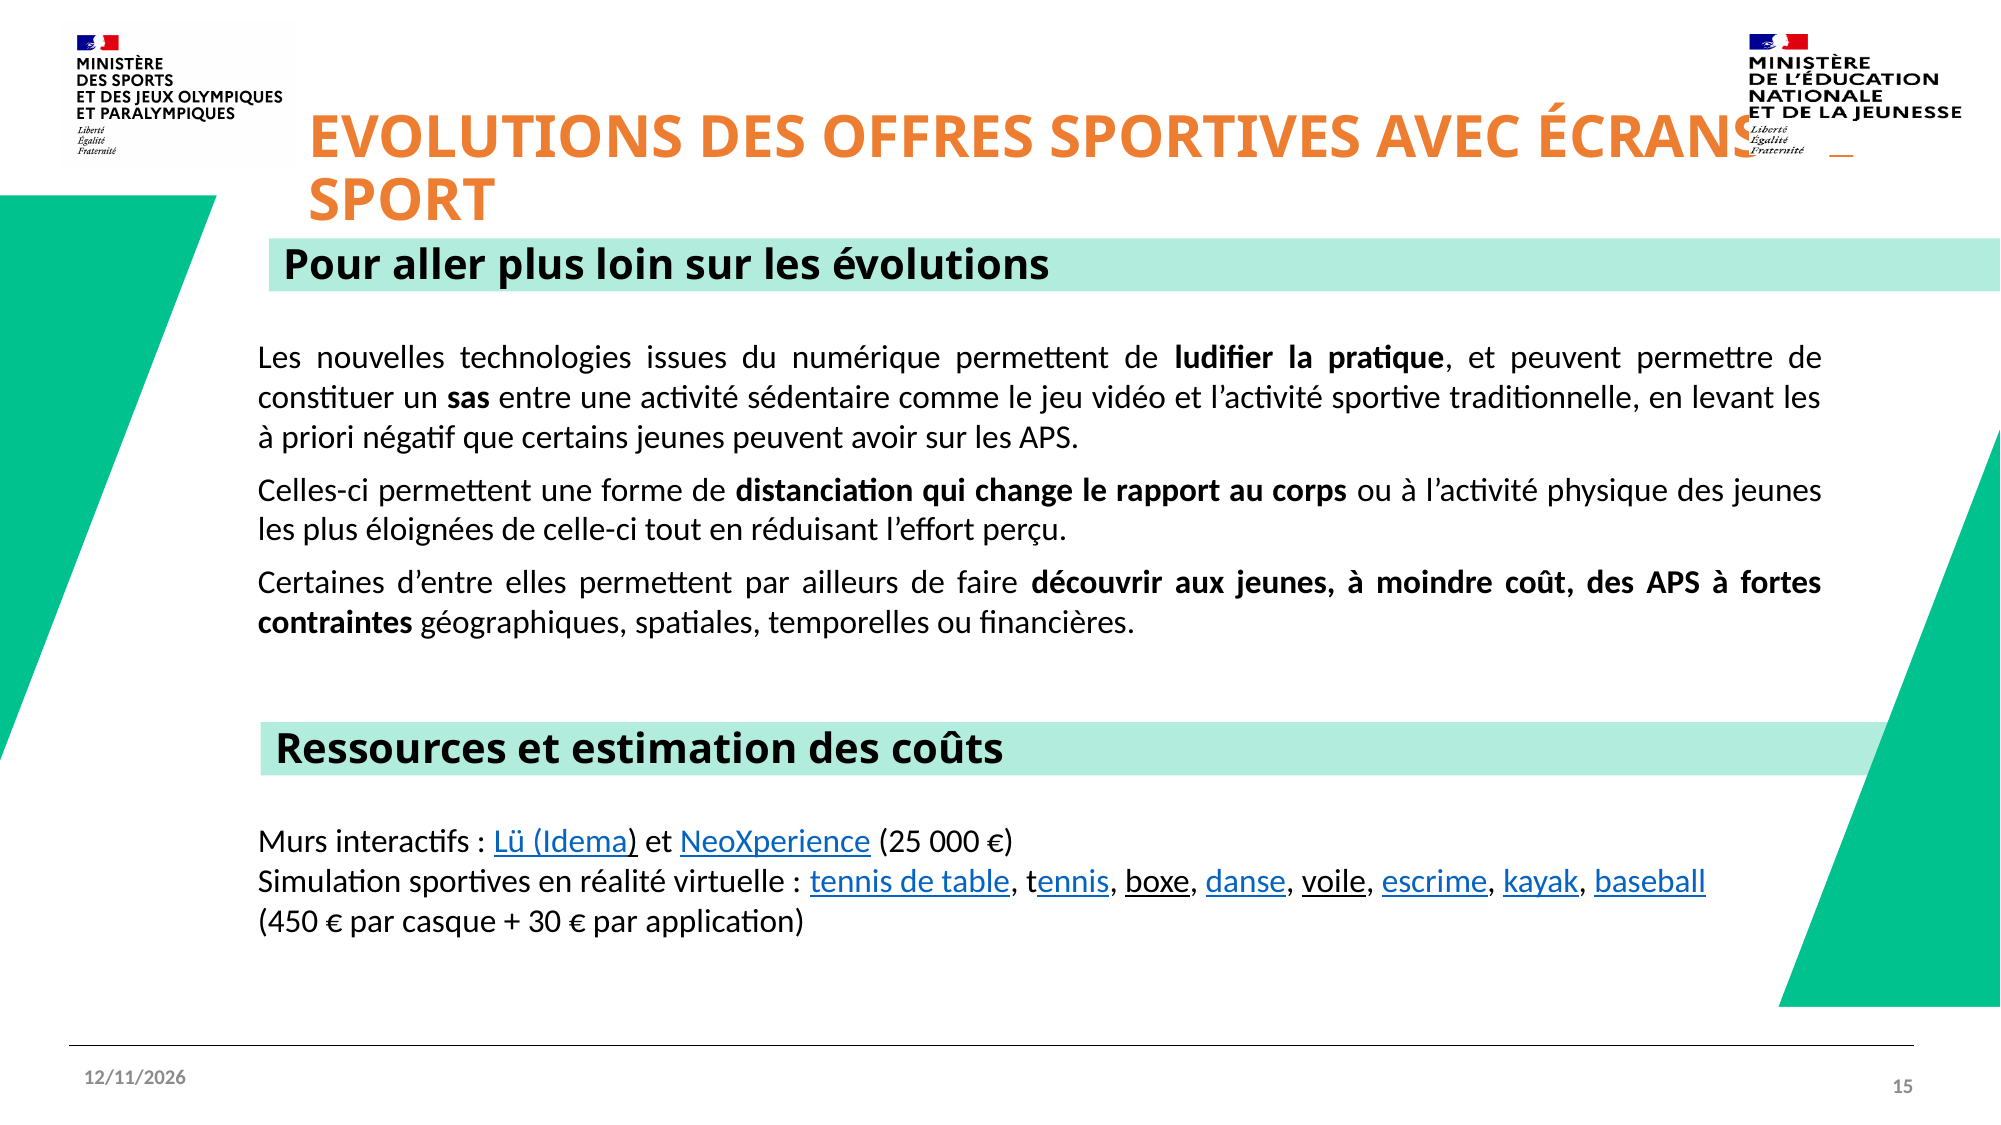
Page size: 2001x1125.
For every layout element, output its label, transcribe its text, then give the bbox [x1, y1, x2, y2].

picture [62, 20, 297, 169]
slide_number 15 [1618, 1046, 1914, 1125]
text_box Pour aller plus loin sur les évolutions [268, 238, 2000, 292]
text_box Murs interactifs : Lü (Idema) et NeoXperience (25 000 €) Simulation sportives en réalité virtuelle : tennis de table, tennis, boxe, danse, voile, escrime, kayak, baseball (450 € par casque + 30 € par application) [243, 811, 1912, 947]
text_box Ressources et estimation des coûts [260, 722, 2000, 776]
picture [1749, 34, 1963, 155]
title EVOLUTIONS des Offres Sportives avec écrans – E SPORT [294, 96, 2000, 238]
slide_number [69, 1046, 519, 1107]
text_box Les nouvelles technologies issues du numérique permettent de ludifier la pratique, et peuvent permettre de constituer un sas entre une activité sédentaire comme le jeu vidéo et l’activité sportive traditionnelle, en levant les à priori négatif que certains jeunes peuvent avoir sur les APS. Celles-ci permettent une forme de distanciation qui change le rapport au corps ou à l’activité physique des jeunes les plus éloignées de celle-ci tout en réduisant l’effort perçu. Certaines d’entre elles permettent par ailleurs de faire découvrir aux jeunes, à moindre coût, des APS à fortes contraintes géographiques, spatiales, temporelles ou financières. [243, 327, 1838, 705]
